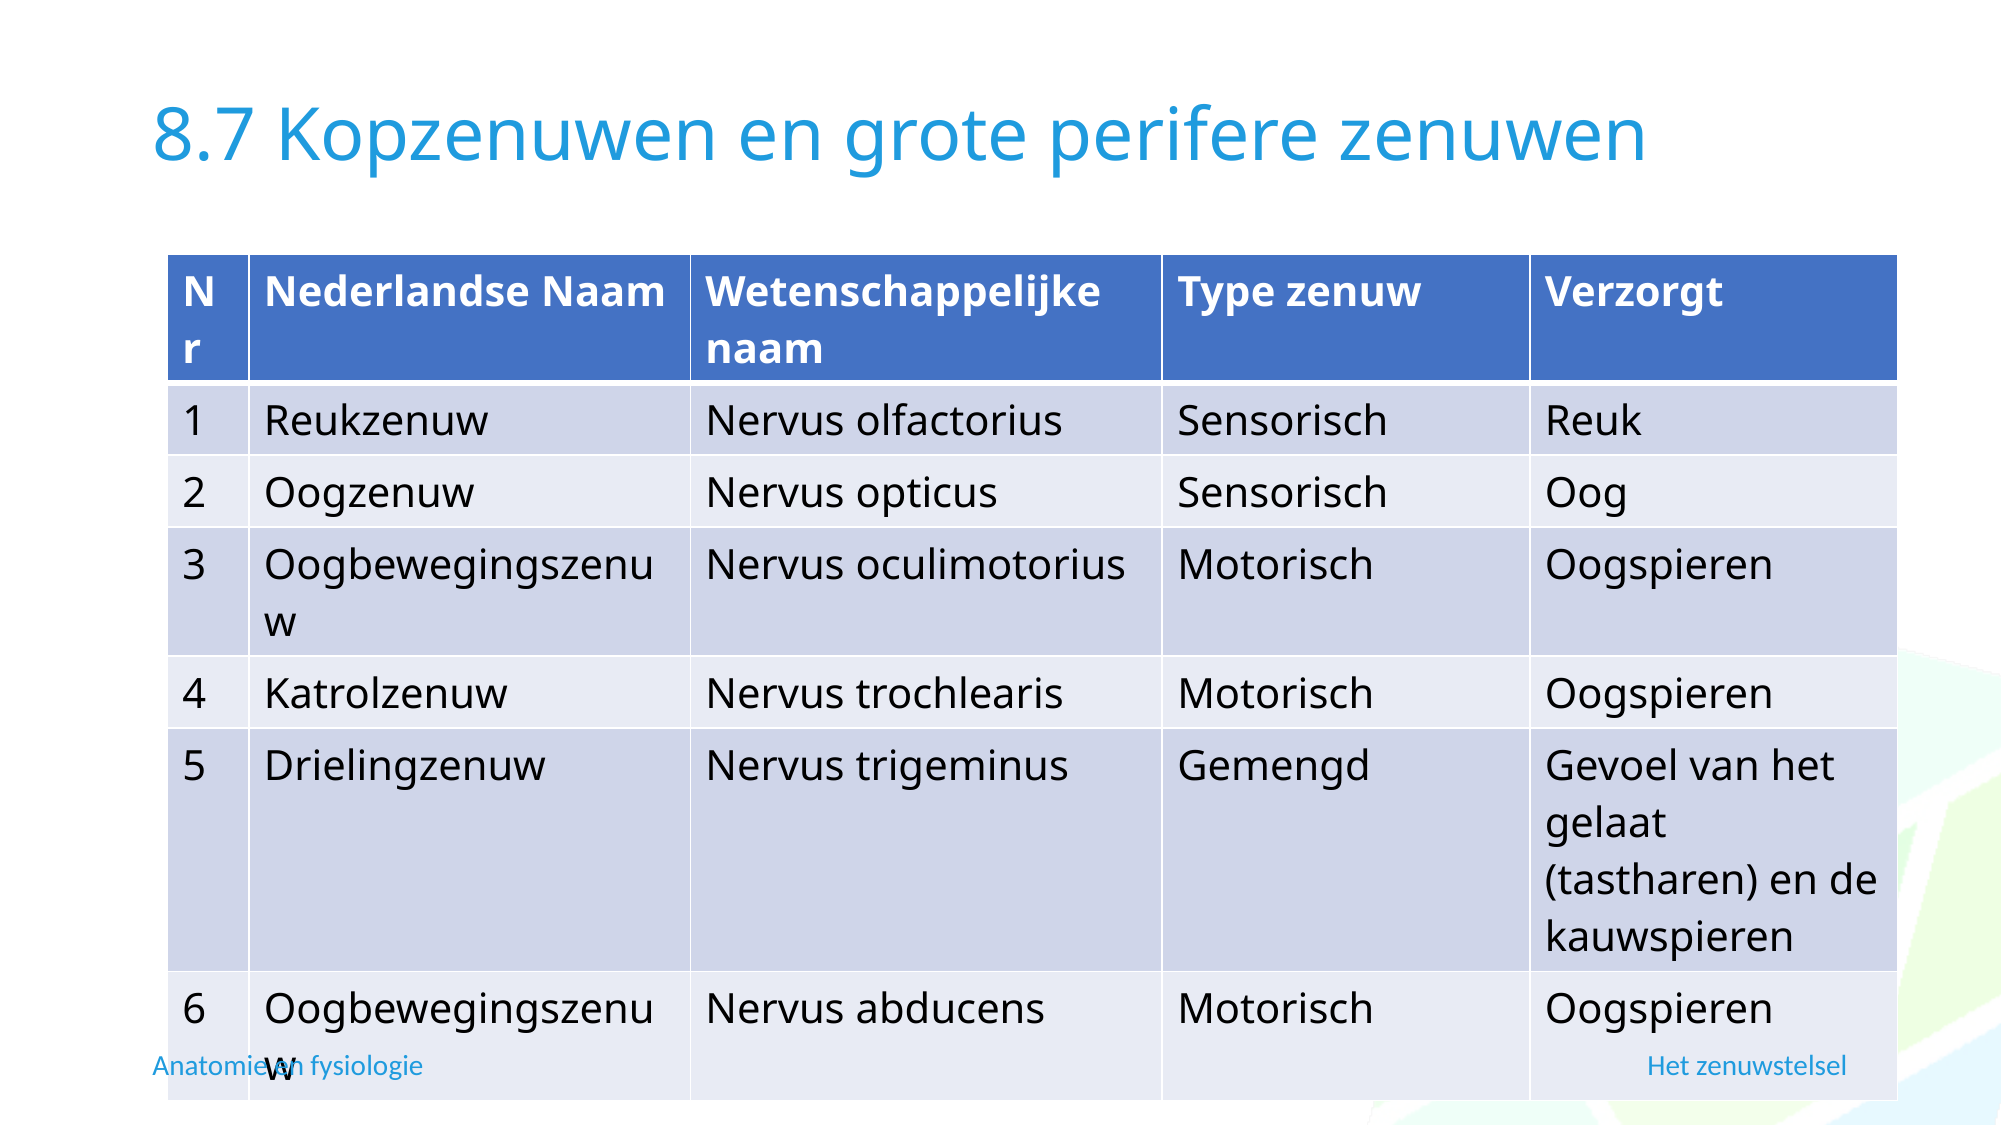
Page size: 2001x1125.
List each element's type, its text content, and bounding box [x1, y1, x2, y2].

list Anatomie en fysiologie [137, 1042, 588, 1103]
table_cell Oogzenuw [250, 456, 690, 526]
table_cell Oogspieren [1531, 657, 1897, 727]
table_cell 3 [168, 528, 248, 655]
table_cell Katrolzenuw [250, 657, 690, 727]
table_cell Reuk [1531, 386, 1897, 454]
table_cell Nervus trochlearis [691, 657, 1161, 727]
table_header Type zenuw [1163, 255, 1529, 380]
title 8.7 Kopzenuwen en grote perifere zenuwen [137, 59, 1863, 215]
table_cell Motorisch [1163, 528, 1529, 655]
list Het zenuwstelsel [1412, 1042, 1863, 1103]
table_cell 4 [168, 657, 248, 727]
table_cell Gemengd [1163, 729, 1529, 971]
table_cell Oogbewegingszenuw [250, 972, 690, 1100]
table_cell Reukzenuw [250, 386, 690, 454]
table_header Verzorgt [1531, 255, 1897, 380]
table_cell Nervus olfactorius [691, 386, 1161, 454]
table_cell Nervus oculimotorius [691, 528, 1161, 655]
table_cell Oogspieren [1531, 972, 1897, 1100]
table_cell Gevoel van het gelaat (tastharen) en de kauwspieren [1531, 729, 1897, 971]
table_header Wetenschappelijke naam [691, 255, 1161, 380]
table_cell Drielingzenuw [250, 729, 690, 971]
table_cell Sensorisch [1163, 456, 1529, 526]
table_cell 1 [168, 386, 248, 454]
table_cell Oog [1531, 456, 1897, 526]
table_cell Nervus trigeminus [691, 729, 1161, 971]
table_cell Sensorisch [1163, 386, 1529, 454]
table_header Nederlandse Naam [250, 255, 690, 380]
table_cell 5 [168, 729, 248, 971]
table_cell Motorisch [1163, 657, 1529, 727]
table_cell Oogbewegingszenuw [250, 528, 690, 655]
table_cell Motorisch [1163, 972, 1529, 1100]
table_cell Oogspieren [1531, 528, 1897, 655]
table_cell Nervus opticus [691, 456, 1161, 526]
table_header Nr [168, 255, 248, 380]
table_cell Nervus abducens [691, 972, 1161, 1100]
table_cell 2 [168, 456, 248, 526]
table_cell 6 [168, 972, 248, 1042]
